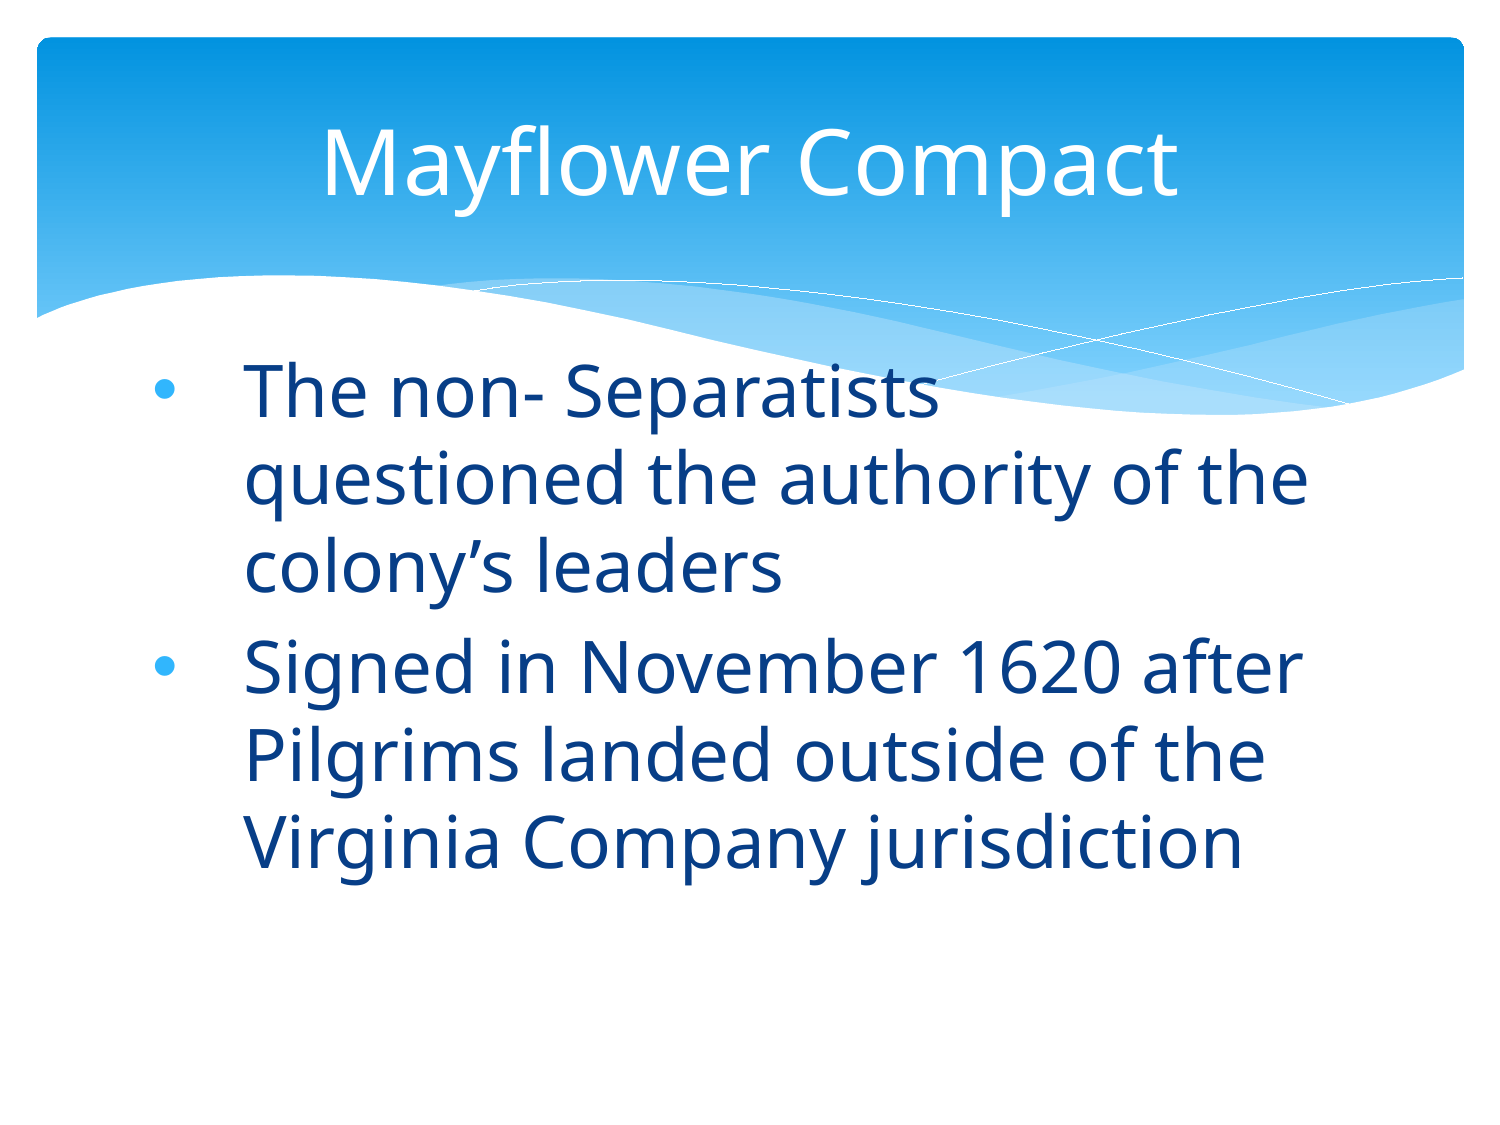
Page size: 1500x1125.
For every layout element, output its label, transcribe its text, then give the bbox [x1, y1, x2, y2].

title Mayflower Compact [75, 55, 1425, 261]
list The non- Separatists questioned the authority of the colony’s leaders Signed in November 1620 after Pilgrims landed outside of the Virginia Company jurisdiction [137, 337, 1353, 967]
